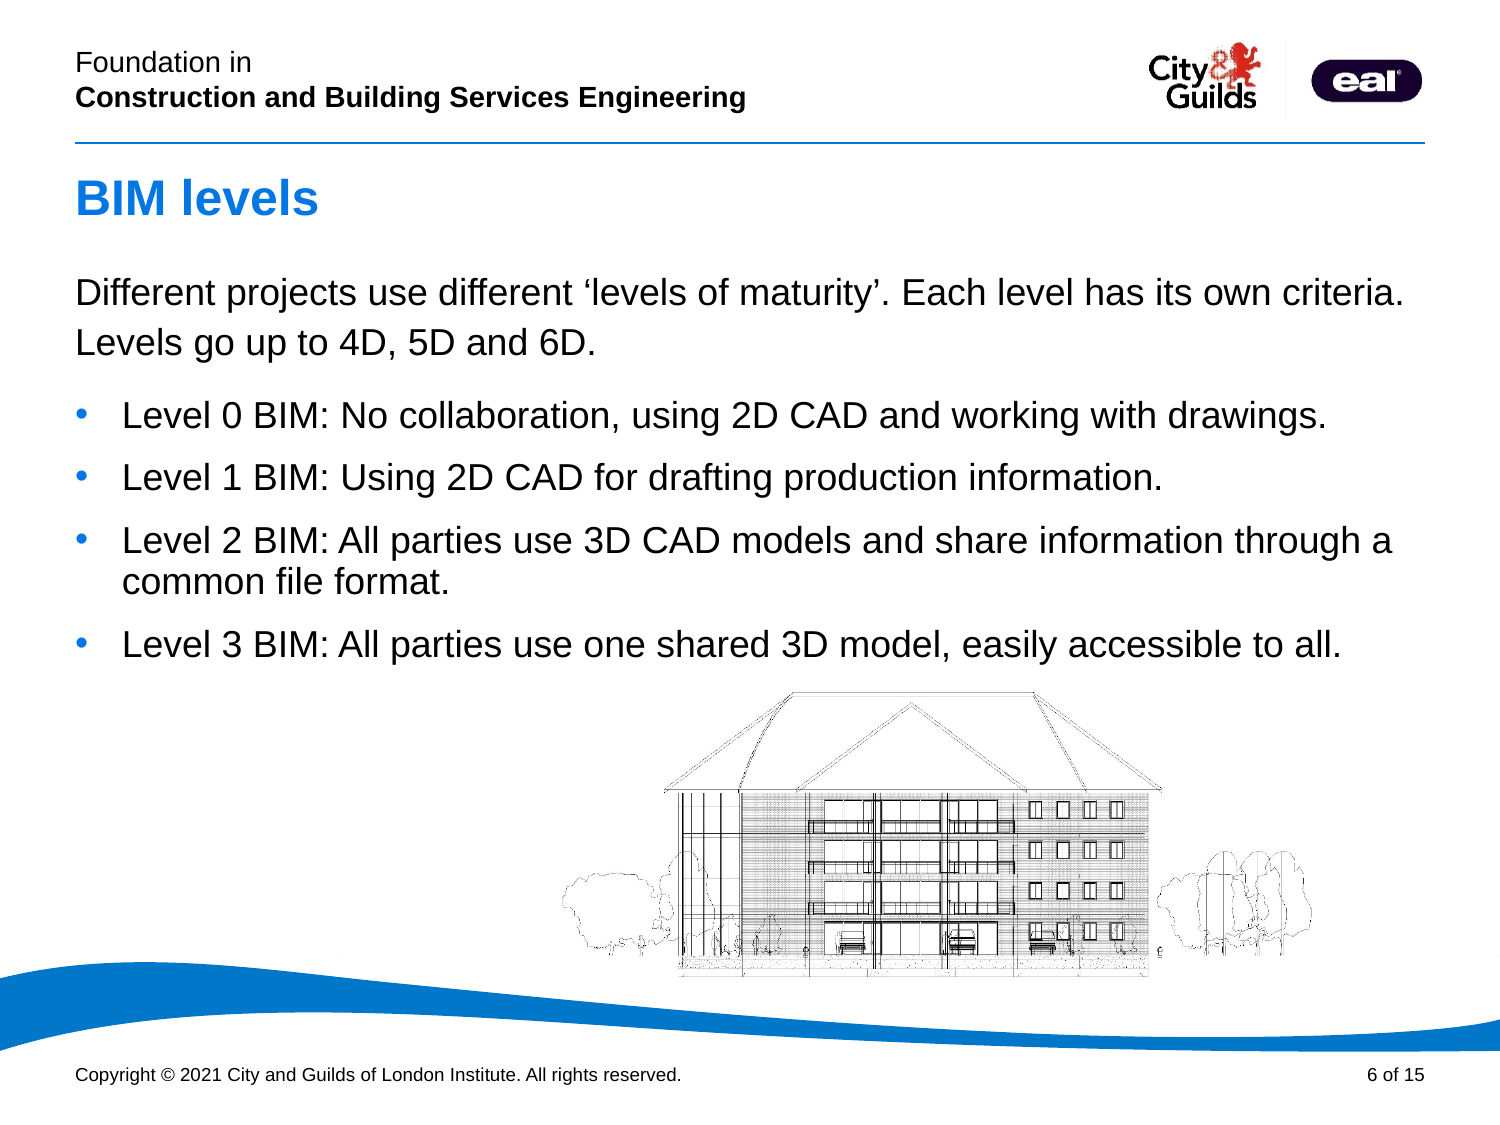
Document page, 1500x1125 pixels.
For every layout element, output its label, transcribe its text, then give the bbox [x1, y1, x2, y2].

list Different projects use different ‘levels of maturity’. Each level has its own criteria. Levels go up to 4D, 5D and 6D. Level 0 BIM: No collaboration, using 2D CAD and working with drawings. Level 1 BIM: Using 2D CAD for drafting production information. Level 2 BIM: All parties use 3D CAD models and share information through a common file format. Level 3 BIM: All parties use one shared 3D model, easily accessible to all. [74, 262, 1426, 960]
title BIM levels [74, 165, 1426, 229]
picture [1149, 38, 1422, 121]
picture [336, 691, 1500, 977]
